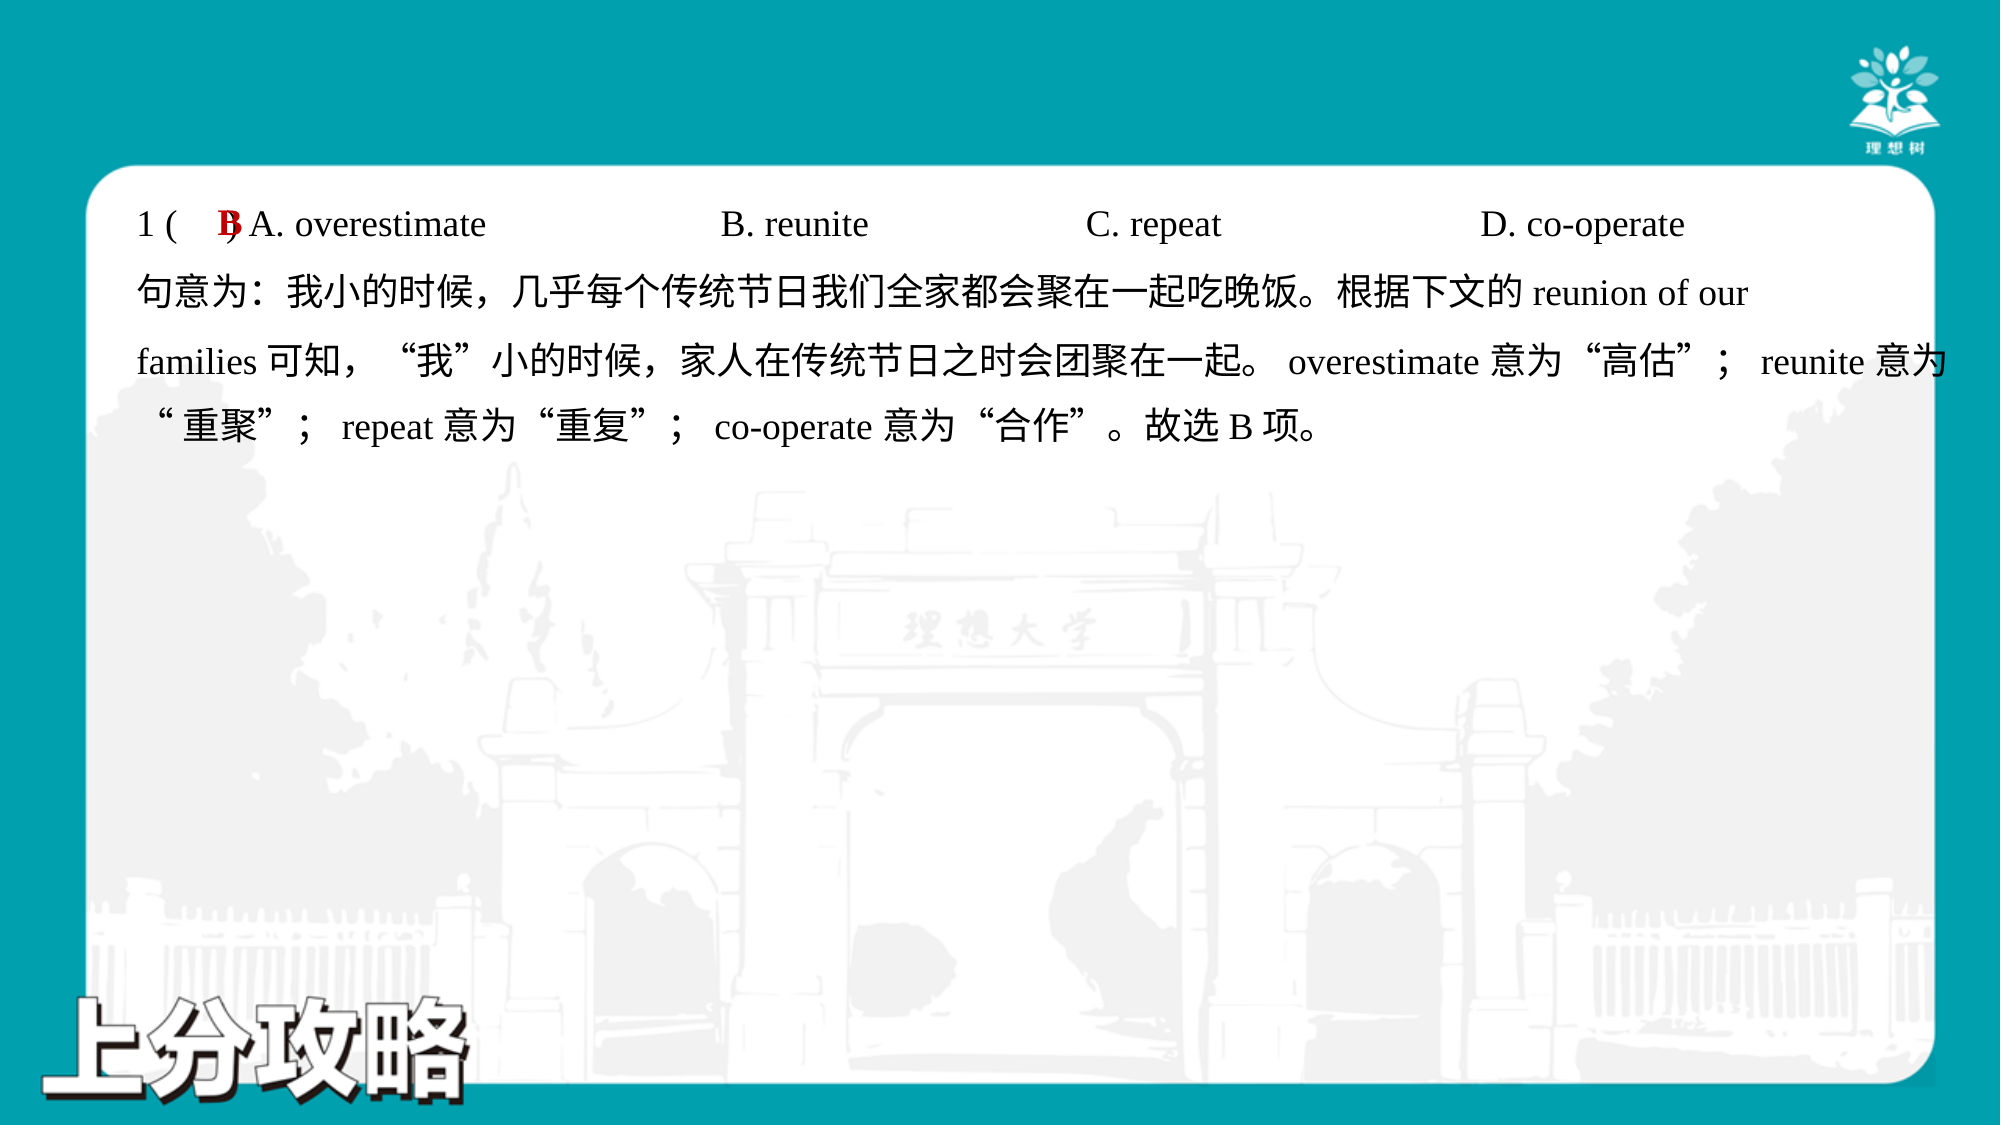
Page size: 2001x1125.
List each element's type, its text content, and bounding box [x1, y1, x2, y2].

text_box B [204, 176, 257, 236]
text_box 1 ( ) A. overestimate B. reunite C. repeat D. co-operate [136, 176, 1865, 237]
picture [0, 0, 2000, 1125]
text_box 句意为：我小的时候，几乎每个传统节日我们全家都会聚在一起吃晚饭。根据下文的reunion of our families可知，“我”小的时候，家人在传统节日之时会团聚在一起。overestimate意为“高估”；reunite意为 “重聚”；repeat意为“重复”；co-operate意为“合作”。故选B项。 [136, 244, 1865, 441]
